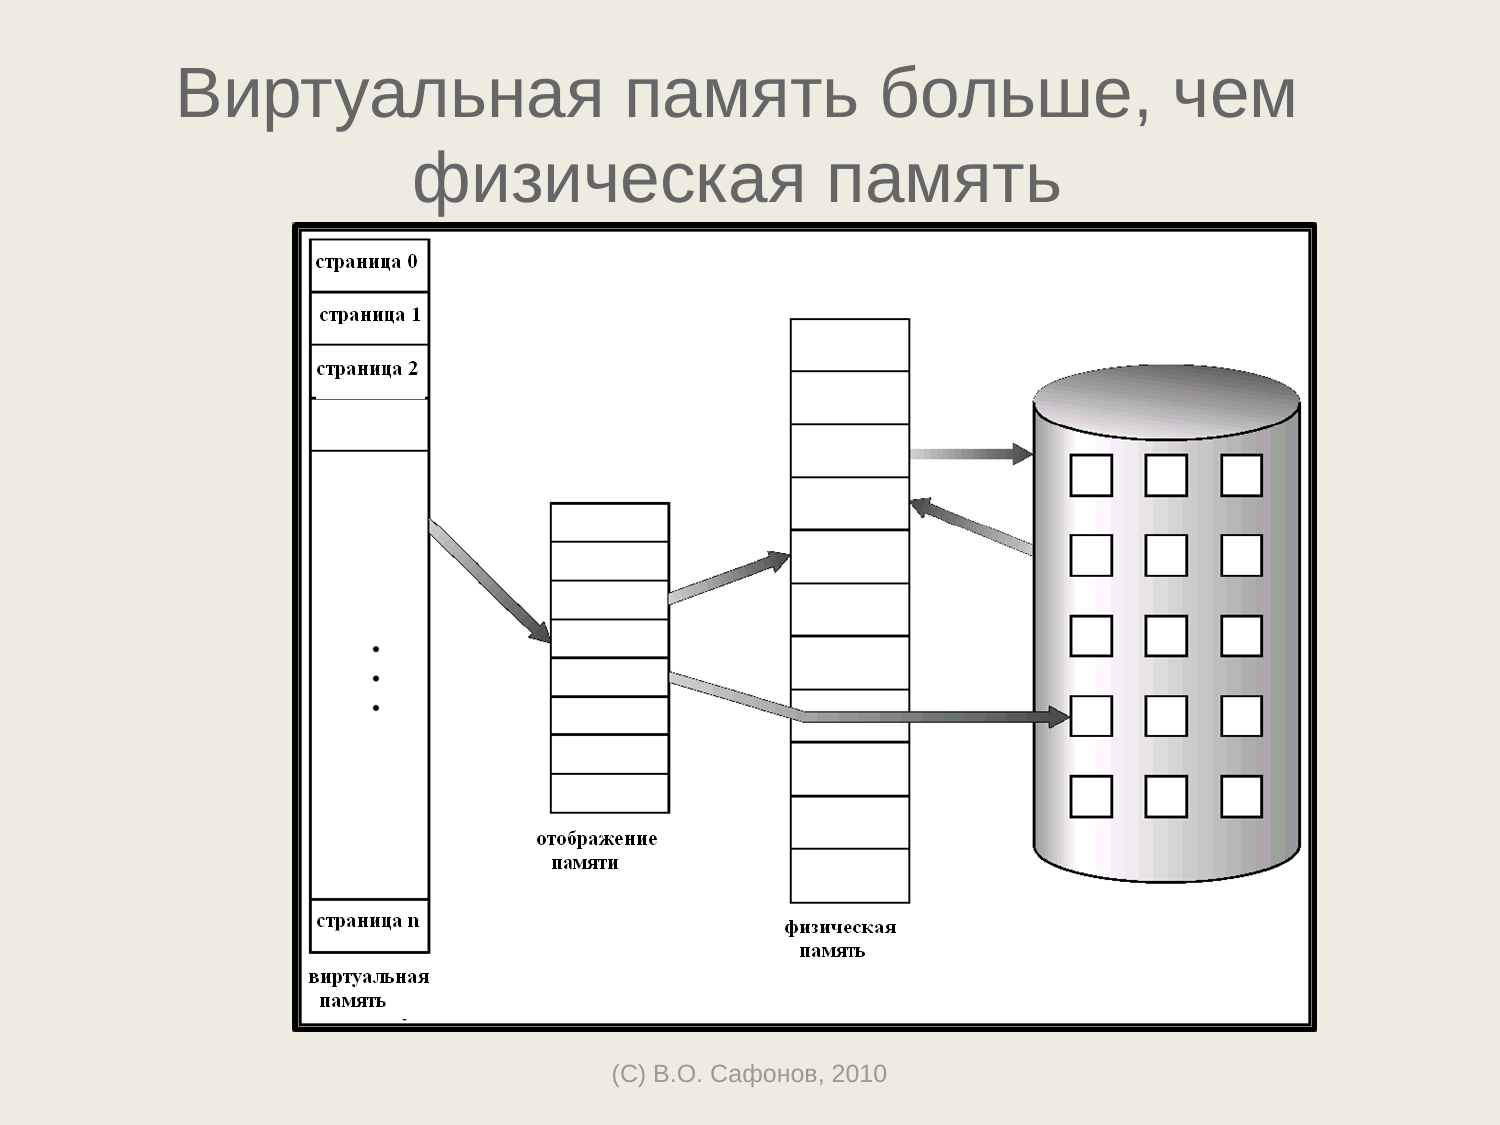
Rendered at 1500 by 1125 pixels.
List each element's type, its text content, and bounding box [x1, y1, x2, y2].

title Виртуальная память больше, чем физическая память [99, 37, 1376, 226]
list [292, 222, 1318, 1032]
footer (C) В.О. Сафонов, 2010 [512, 1042, 988, 1103]
